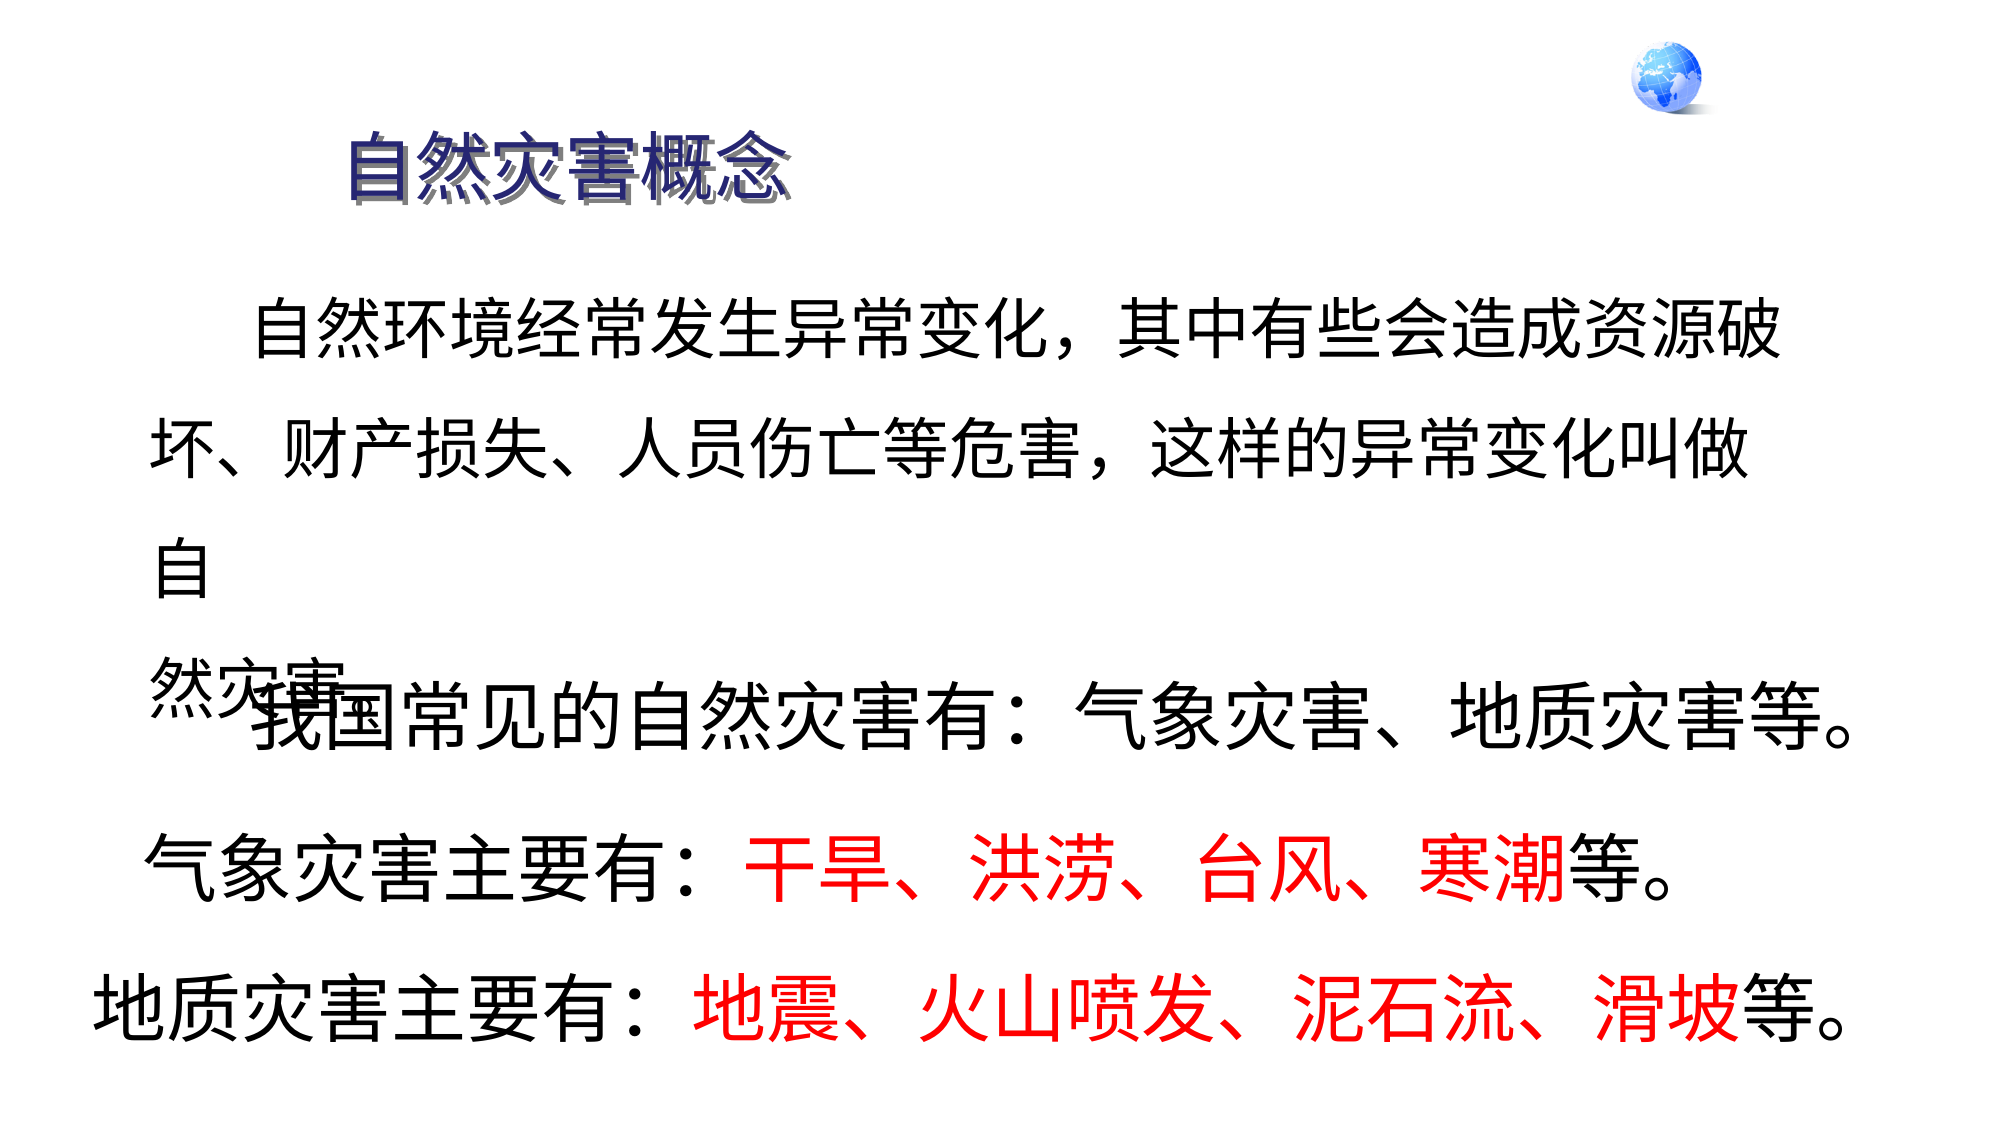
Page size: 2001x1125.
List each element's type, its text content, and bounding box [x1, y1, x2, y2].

text_box 自然灾害概念 [324, 112, 941, 218]
text_box 自然环境经常发生异常变化，其中有些会造成资源破 坏、财产损失、人员伤亡等危害，这样的异常变化叫做自 然灾害。 [134, 239, 1832, 617]
text_box 气象灾害主要有：干旱、洪涝、台风、寒潮等。 [28, 768, 1814, 919]
picture [1614, 33, 1725, 125]
text_box 地质灾害主要有：地震、火山喷发、泥石流、滑坡等。 [76, 954, 1907, 1060]
text_box 我国常见的自然灾害有：气象灾害、地质灾害等。 [134, 617, 1873, 768]
